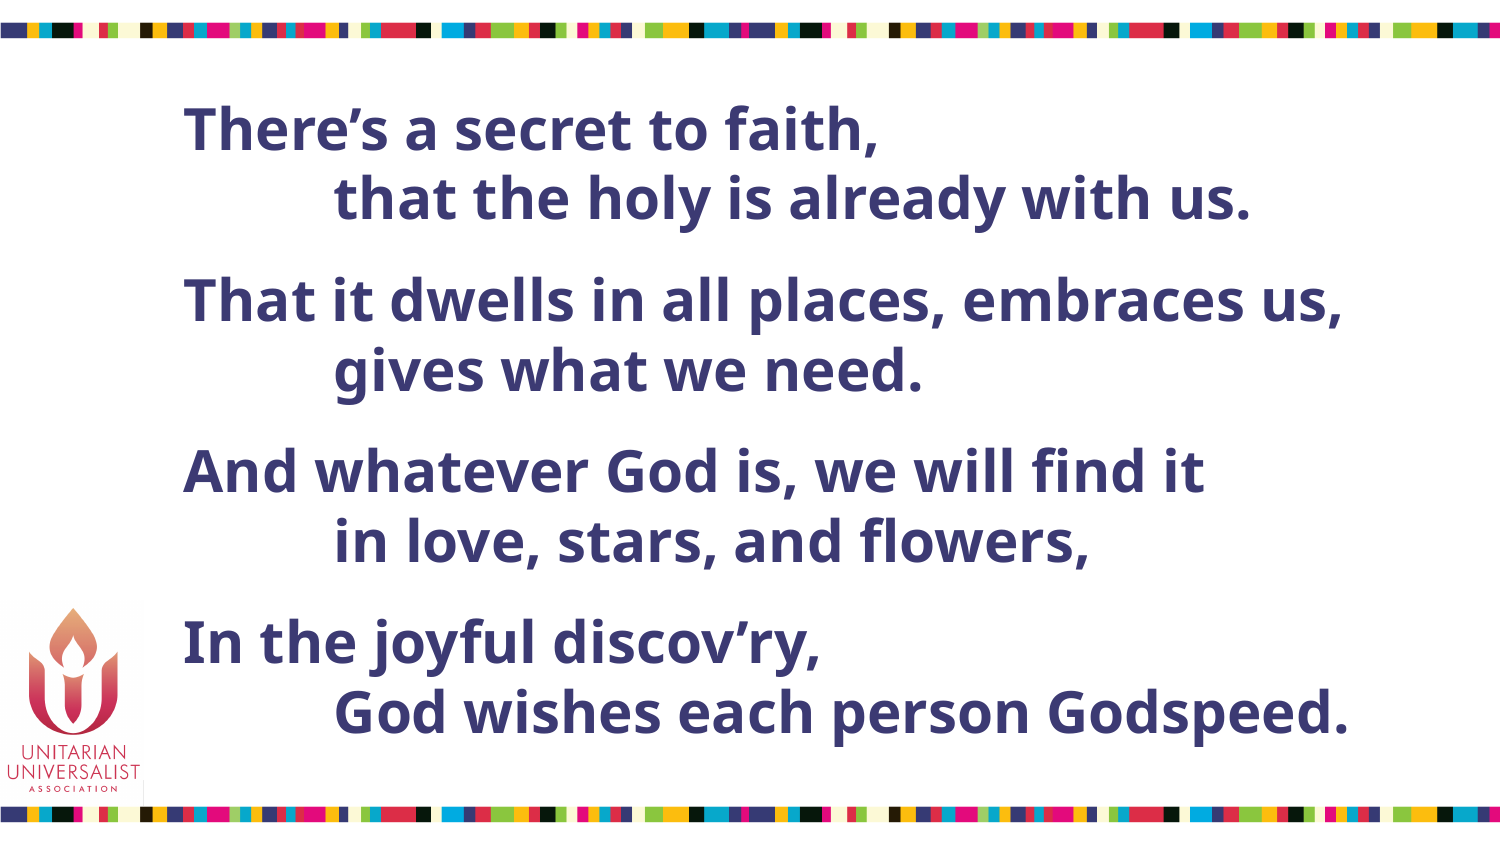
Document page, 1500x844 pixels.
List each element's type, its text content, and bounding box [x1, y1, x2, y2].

picture [0, 600, 1500, 824]
text_box There’s a secret to faith, that the holy is already with us. That it dwells in all places, embraces us, gives what we need. And whatever God is, we will find it in love, stars, and flowers, In the joyful discov’ry, God wishes each person Godspeed. [168, 76, 1477, 761]
picture [0, 22, 1500, 40]
